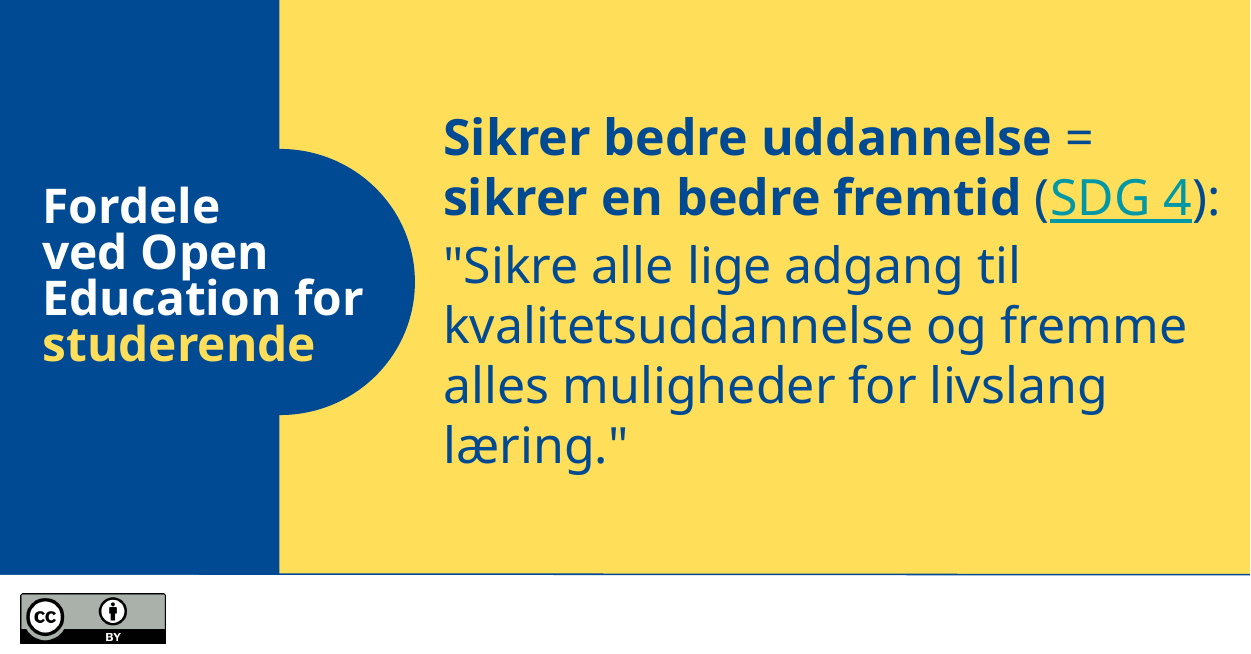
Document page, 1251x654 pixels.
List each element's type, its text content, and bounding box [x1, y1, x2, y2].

picture [20, 592, 166, 645]
text_box [0, 582, 1250, 654]
text_box [206, 148, 355, 171]
text_box [196, 386, 365, 416]
text_box Fordele ved Open Education for studerende [27, 171, 415, 386]
text_box Sikrer bedre uddannelse = sikrer en bedre fremtid (SDG 4): "Sikre alle lige adgang til kvalitetsuddannelse og fremme alles muligheder for livslang læring." [428, 90, 1240, 489]
text_box [0, 0, 280, 573]
